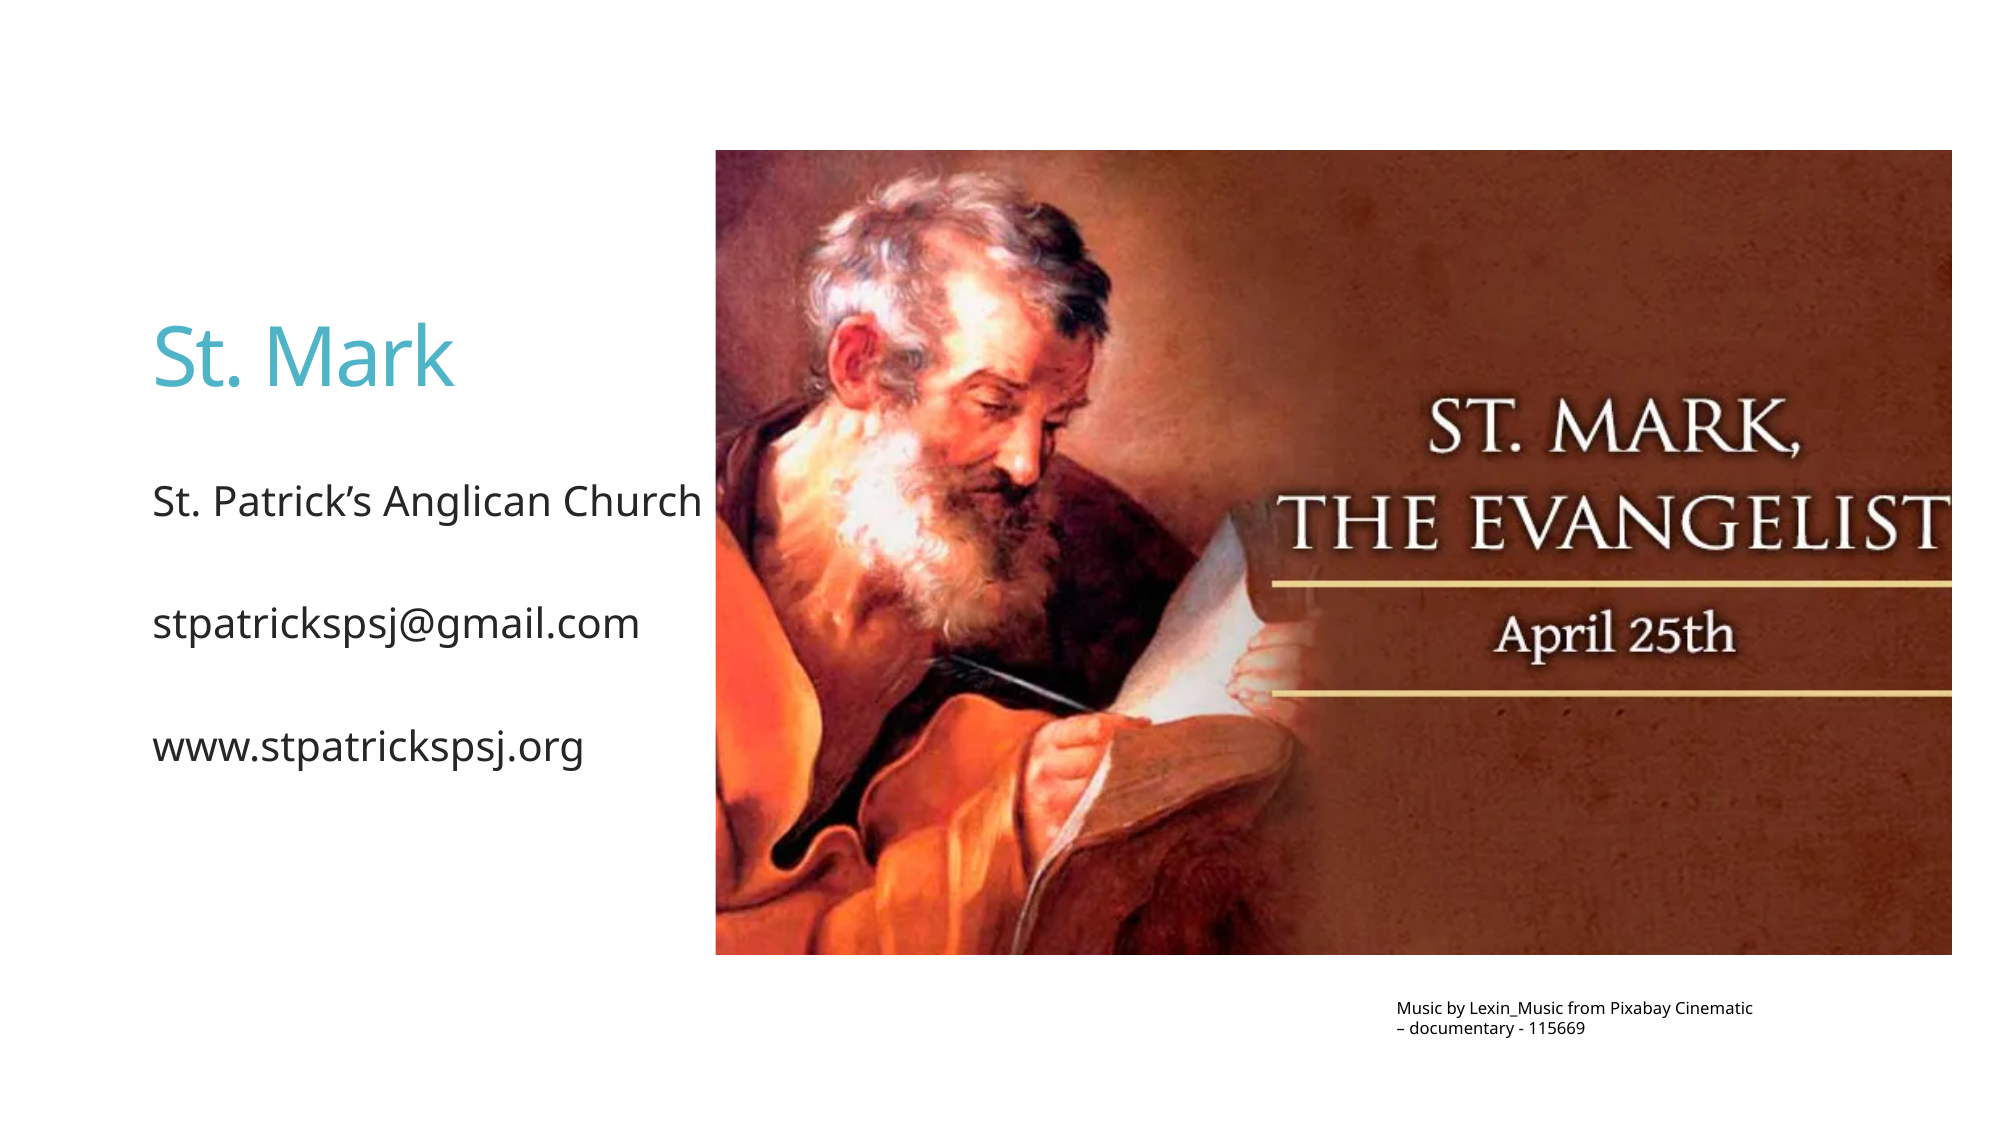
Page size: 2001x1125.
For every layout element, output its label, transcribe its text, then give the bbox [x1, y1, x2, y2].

list stpatrickspsj@gmail.com [137, 596, 715, 695]
list www.stpatrickspsj.org [137, 720, 715, 818]
title St. Mark [137, 59, 867, 411]
text_box Music by Lexin_Music from Pixabay Cinematic – documentary - 115669 [1381, 990, 1771, 1046]
picture [715, 149, 1953, 955]
list St. Patrick’s Anglican Church [137, 475, 715, 573]
